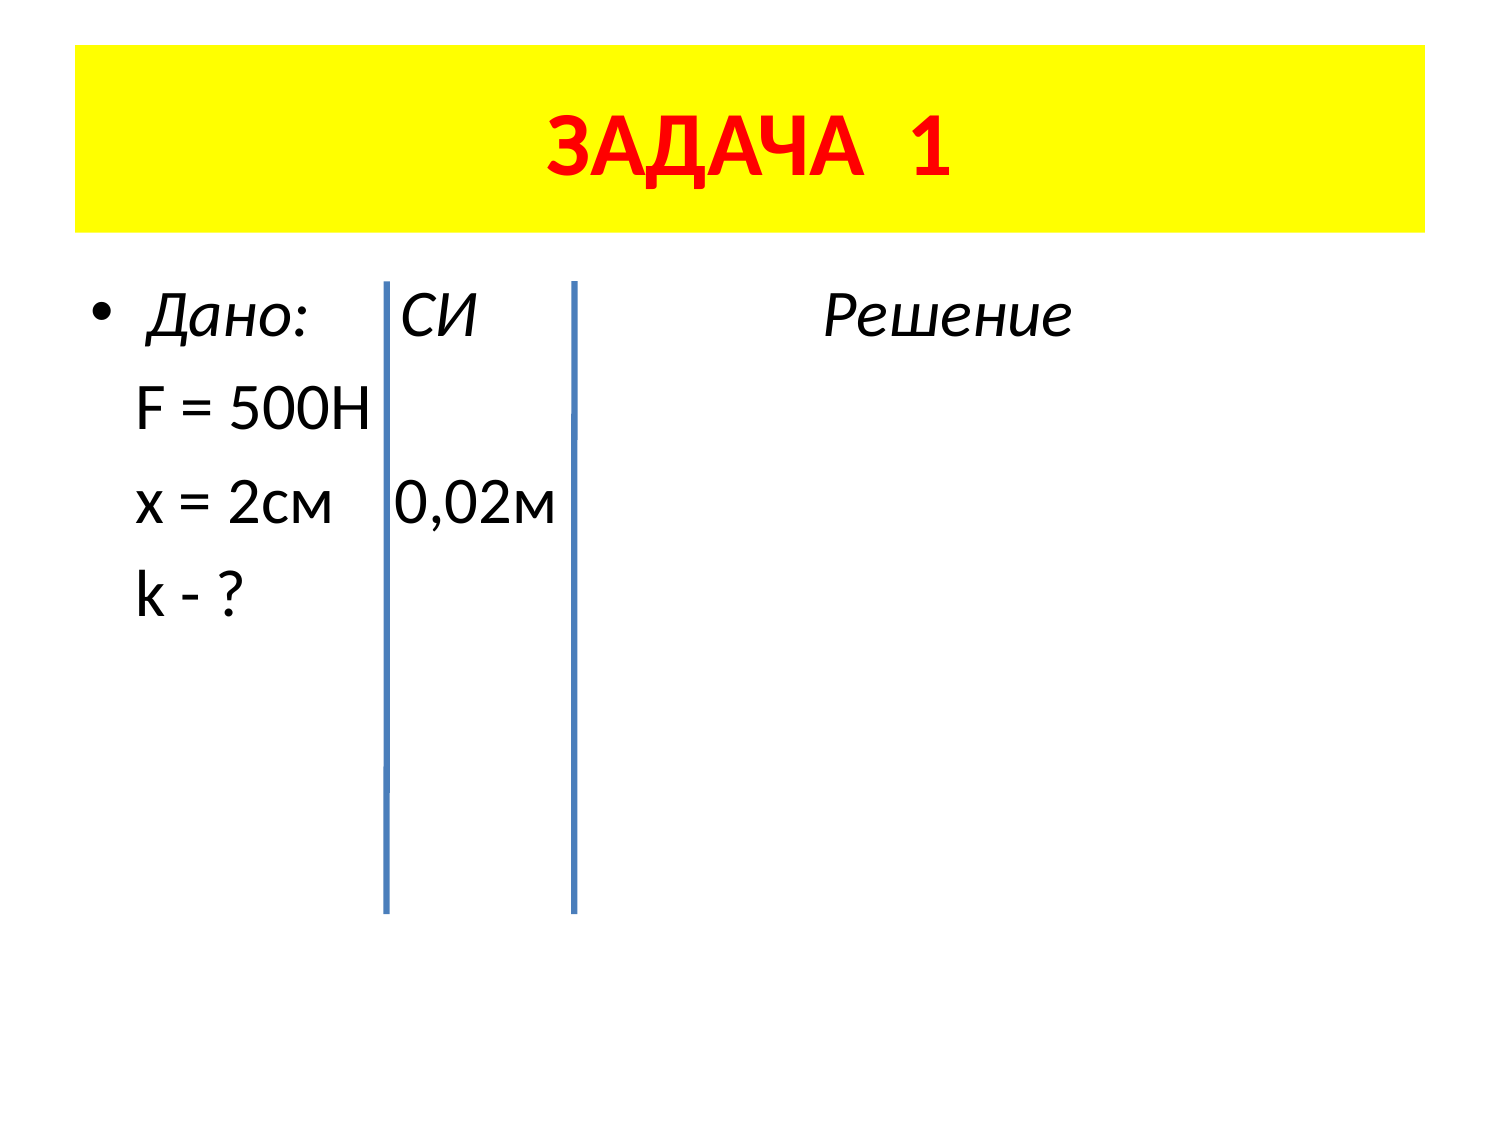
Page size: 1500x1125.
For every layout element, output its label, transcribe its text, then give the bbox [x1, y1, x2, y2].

list Дано: СИ Решение F = 500H x = 2см 0,02м k - ? [75, 262, 1425, 1005]
title ЗАДАЧА 1 [75, 45, 1425, 233]
